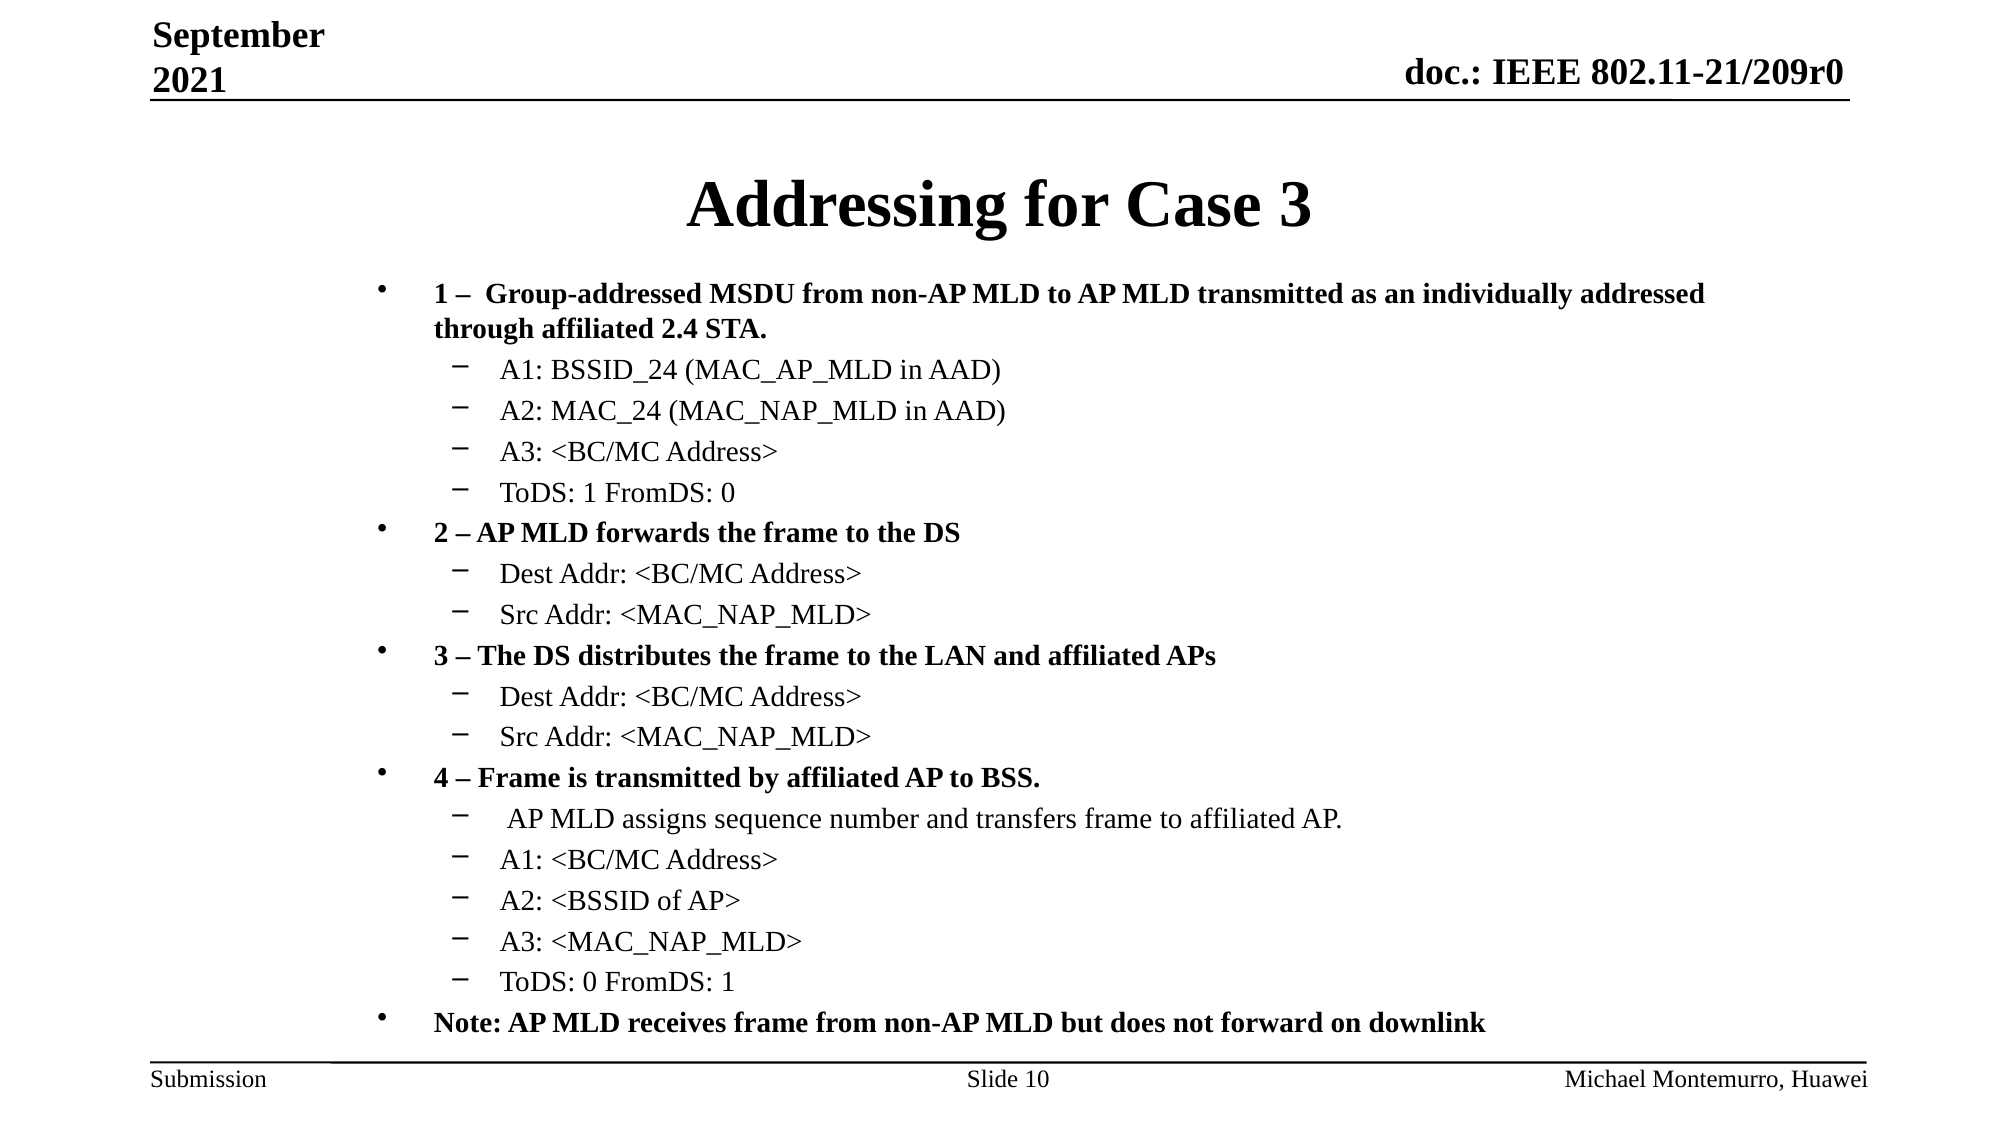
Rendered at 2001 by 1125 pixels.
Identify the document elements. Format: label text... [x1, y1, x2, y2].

slide_number Slide 10 [966, 1061, 1051, 1093]
title Addressing for Case 3 [150, 112, 1850, 288]
footer Michael Montemurro, Huawei [1560, 1061, 1869, 1093]
list 1 – Group-addressed MSDU from non-AP MLD to AP MLD transmitted as an individually addressed through affiliated 2.4 STA. A1: BSSID_24 (MAC_AP_MLD in AAD) A2: MAC_24 (MAC_NAP_MLD in AAD) A3: <BC/MC Address> ToDS: 1 FromDS: 0 2 – AP MLD forwards the frame to the DS Dest Addr: <BC/MC Address> Src Addr: <MAC_NAP_MLD> 3 – The DS distributes the frame to the LAN and affiliated APs Dest Addr: <BC/MC Address> Src Addr: <MAC_NAP_MLD> 4 – Frame is transmitted by affiliated AP to BSS. AP MLD assigns sequence number and transfers frame to affiliated AP. A1: <BC/MC Address> A2: <BSSID of AP> A3: <MAC_NAP_MLD> ToDS: 0 FromDS: 1 Note: AP MLD receives frame from non-AP MLD but does not forward on downlink [362, 267, 1733, 943]
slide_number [152, 54, 354, 101]
